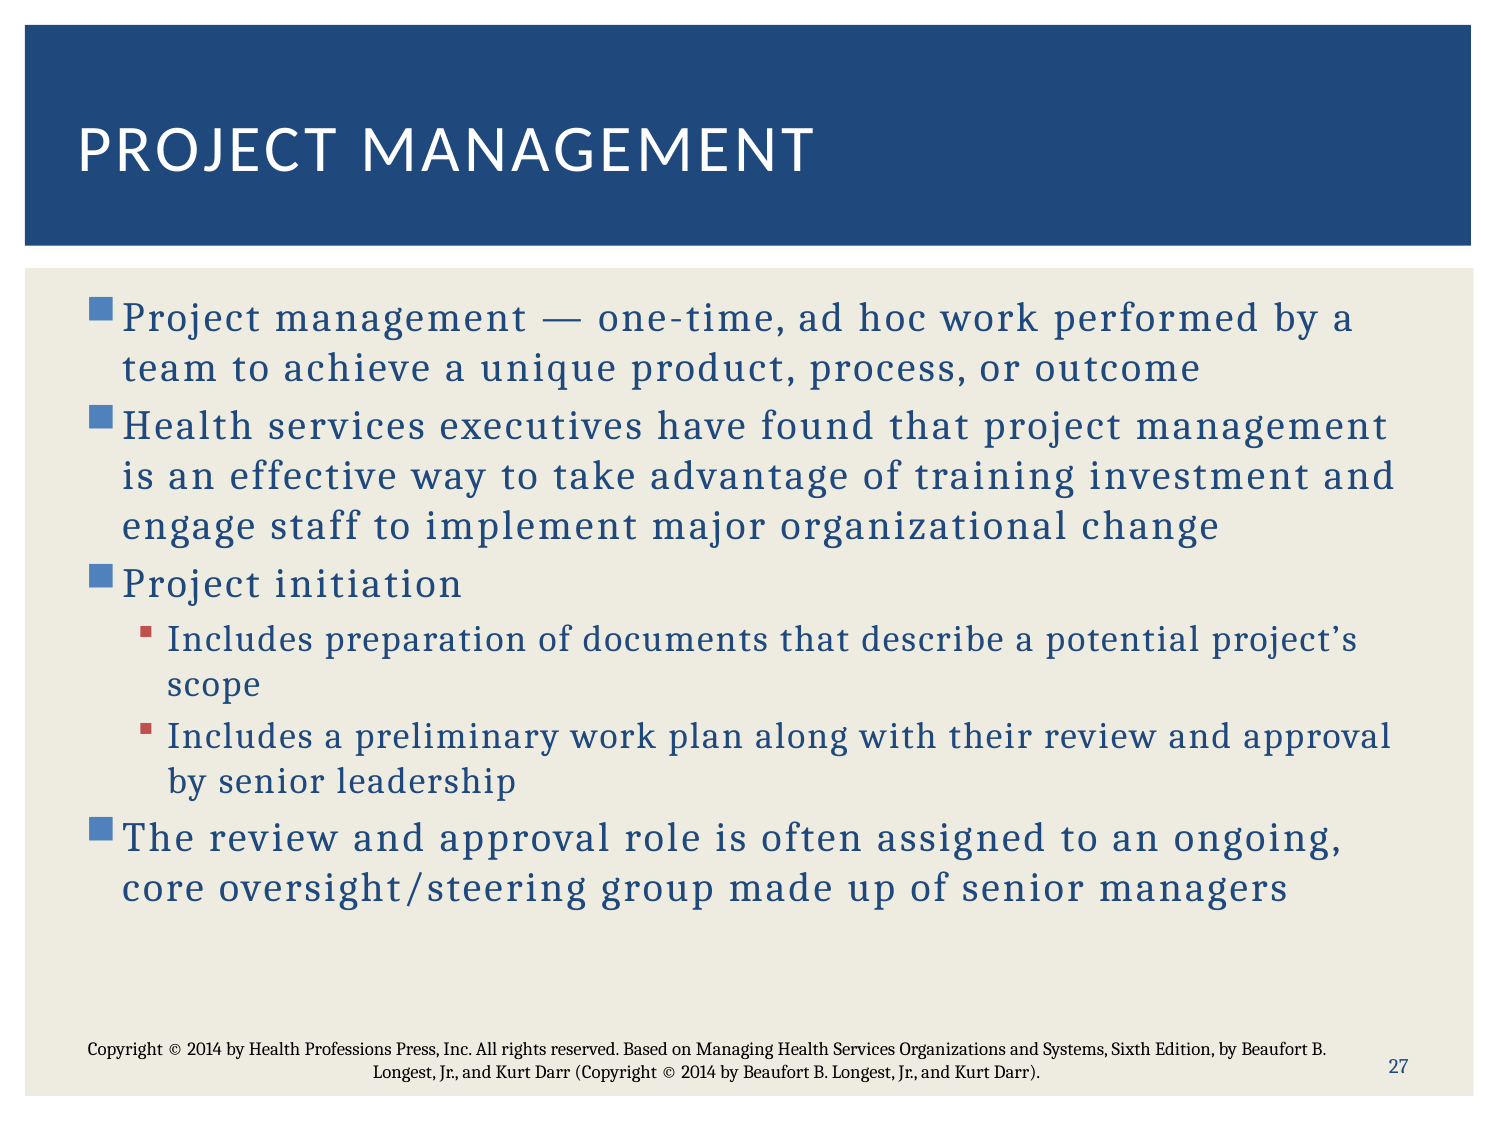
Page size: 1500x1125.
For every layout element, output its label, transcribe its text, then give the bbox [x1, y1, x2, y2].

title Project Management [62, 58, 1438, 232]
list Project management — one-time, ad hoc work performed by a team to achieve a unique product, process, or outcome Health services executives have found that project management is an effective way to take advantage of training investment and engage staff to implement major organizational change Project initiation Includes preparation of documents that describe a potential project’s scope Includes a preliminary work plan along with their review and approval by senior leadership The review and approval role is often assigned to an ongoing, core oversight/steering group made up of senior managers [62, 281, 1442, 1005]
slide_number 27 [1349, 1041, 1448, 1089]
